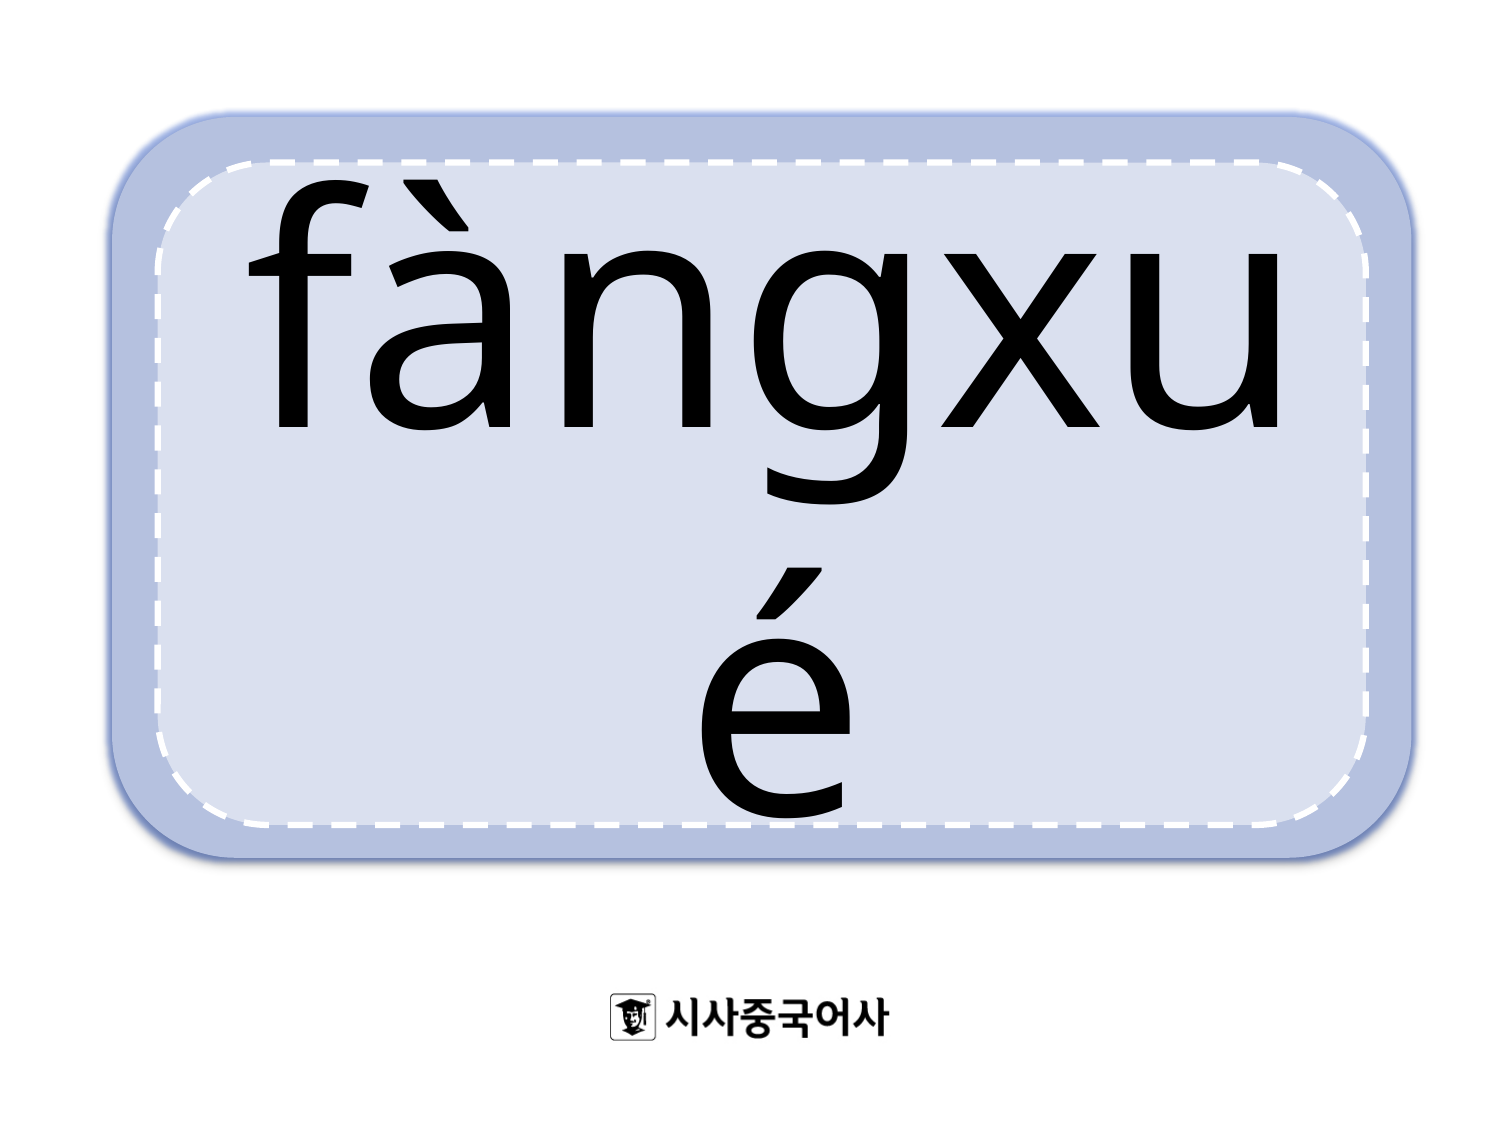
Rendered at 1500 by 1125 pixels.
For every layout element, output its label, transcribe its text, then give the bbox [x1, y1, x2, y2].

text_box fàngxué [171, 160, 1380, 824]
picture [602, 987, 898, 1047]
